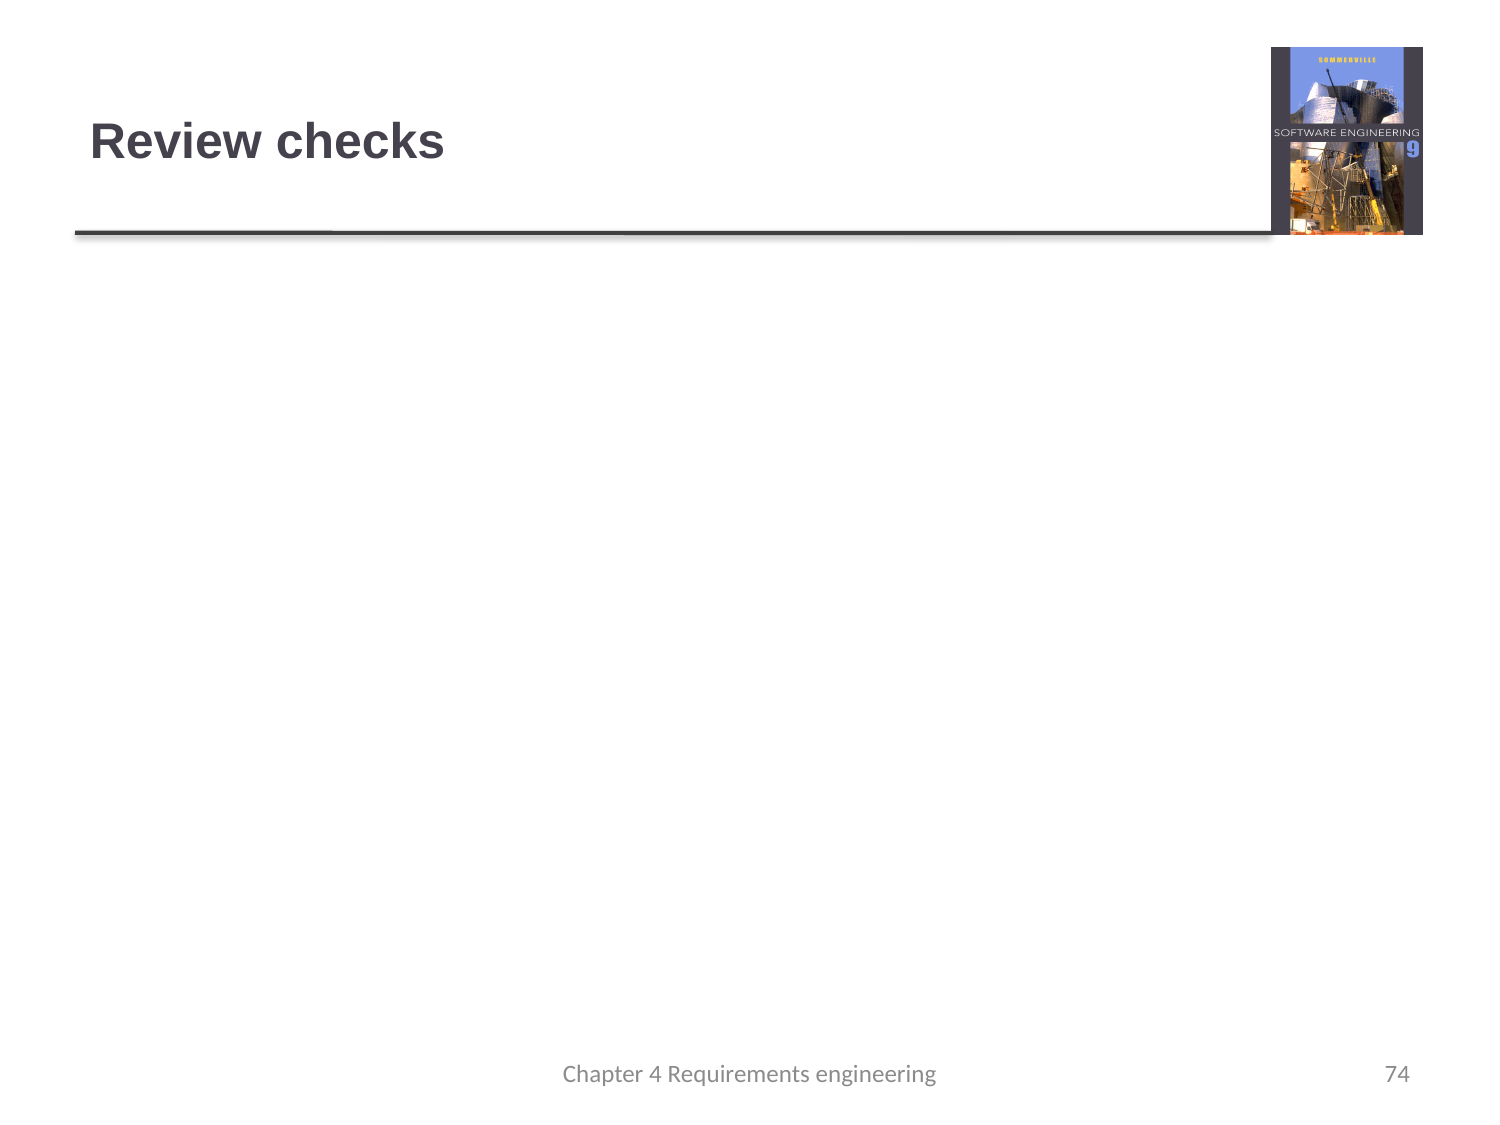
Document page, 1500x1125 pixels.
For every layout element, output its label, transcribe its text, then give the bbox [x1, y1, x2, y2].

footer Chapter 4 Requirements engineering [512, 1042, 988, 1103]
picture [1272, 47, 1423, 235]
title Review checks [74, 44, 1272, 233]
slide_number 74 [1074, 1042, 1425, 1103]
